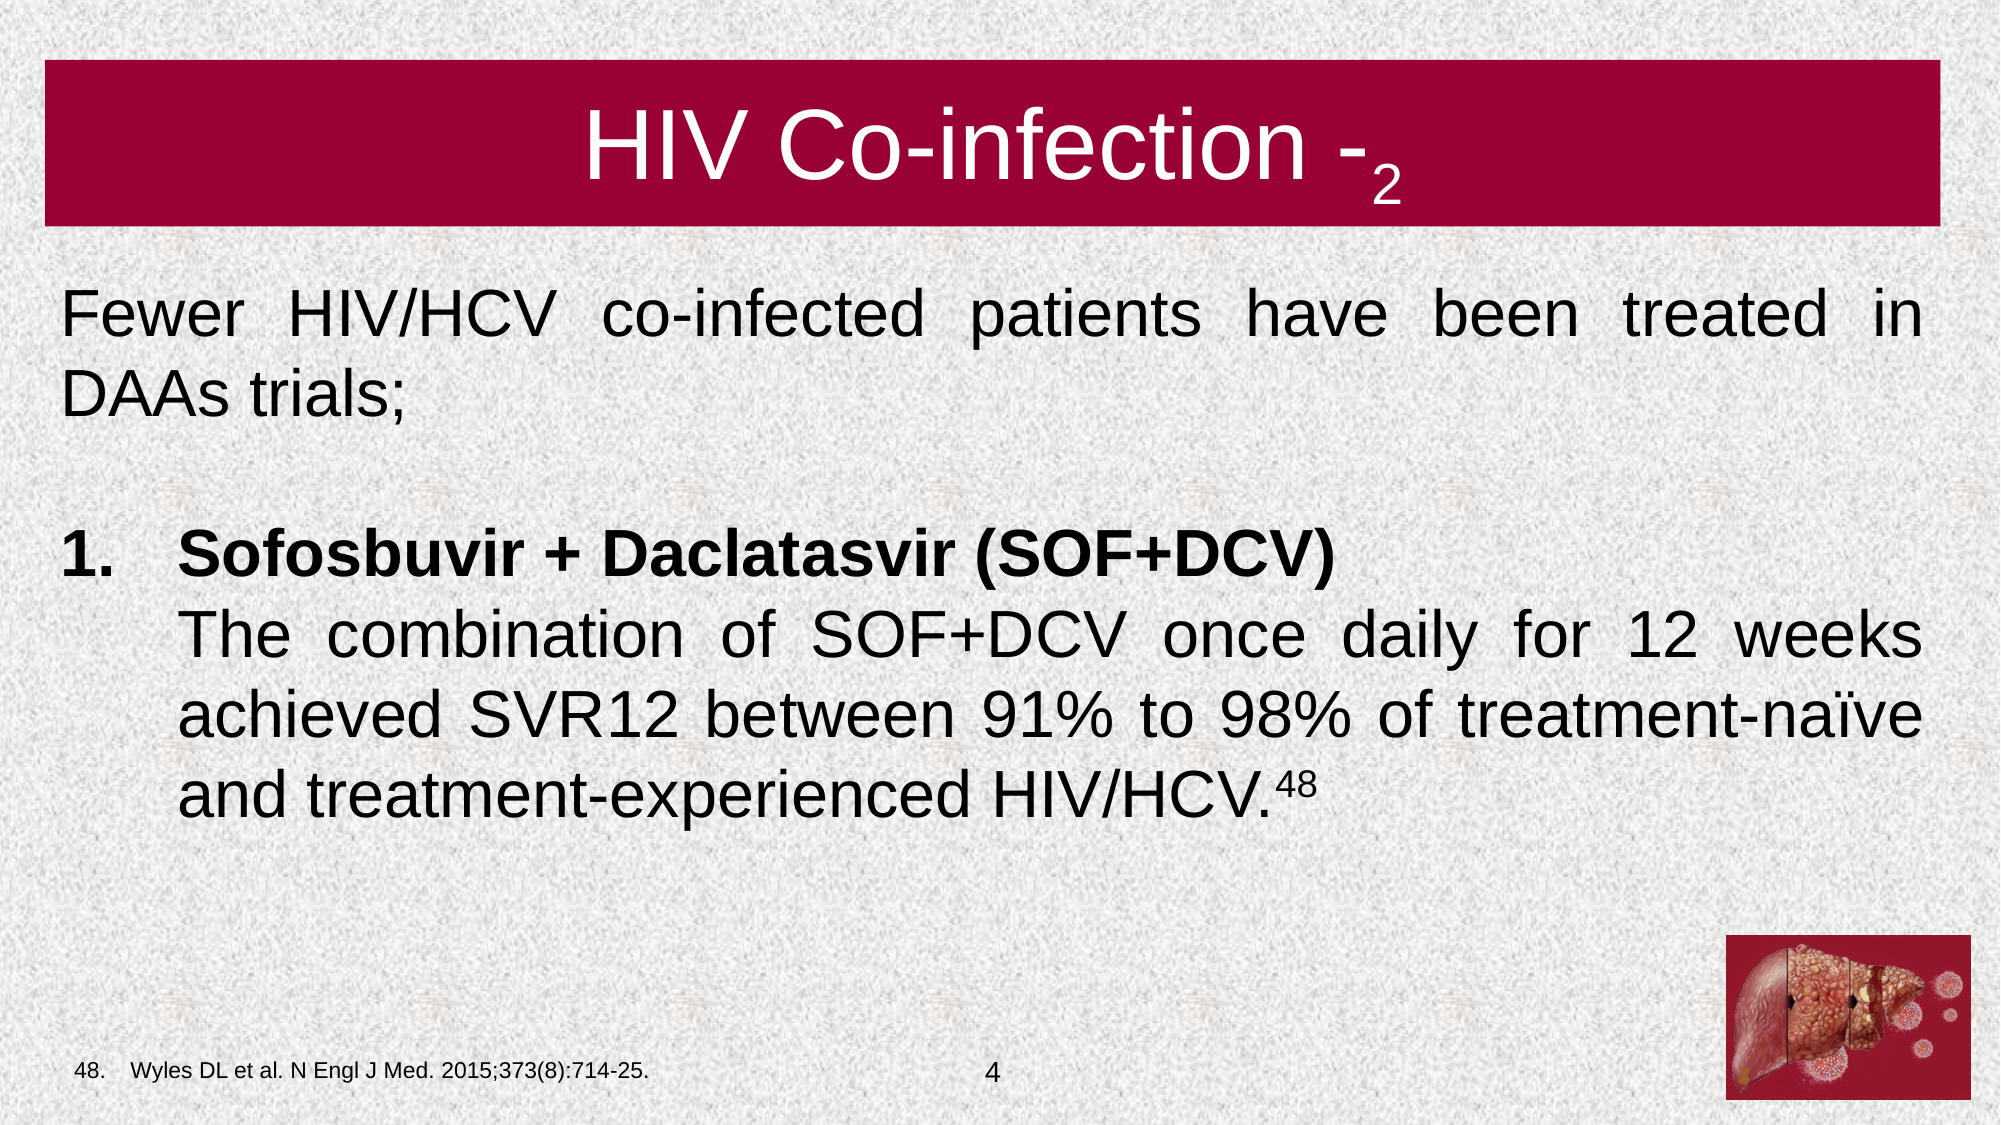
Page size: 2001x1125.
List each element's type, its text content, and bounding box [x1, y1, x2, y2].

picture [0, 0, 2001, 1125]
list Fewer HIV/HCV co-infected patients have been treated in DAAs trials; Sofosbuvir + Daclatasvir (SOF+DCV) The combination of SOF+DCV once daily for 12 weeks achieved SVR12 between 91% to 98% of treatment-naïve and treatment-experienced HIV/HCV.48 [45, 262, 1941, 870]
text_box Wyles DL et al. N Engl J Med. 2015;373(8):714-25. [57, 1038, 1239, 1102]
text_box HIV Co-infection -2 [45, 59, 1941, 227]
text_box 4 [759, 1040, 1227, 1101]
